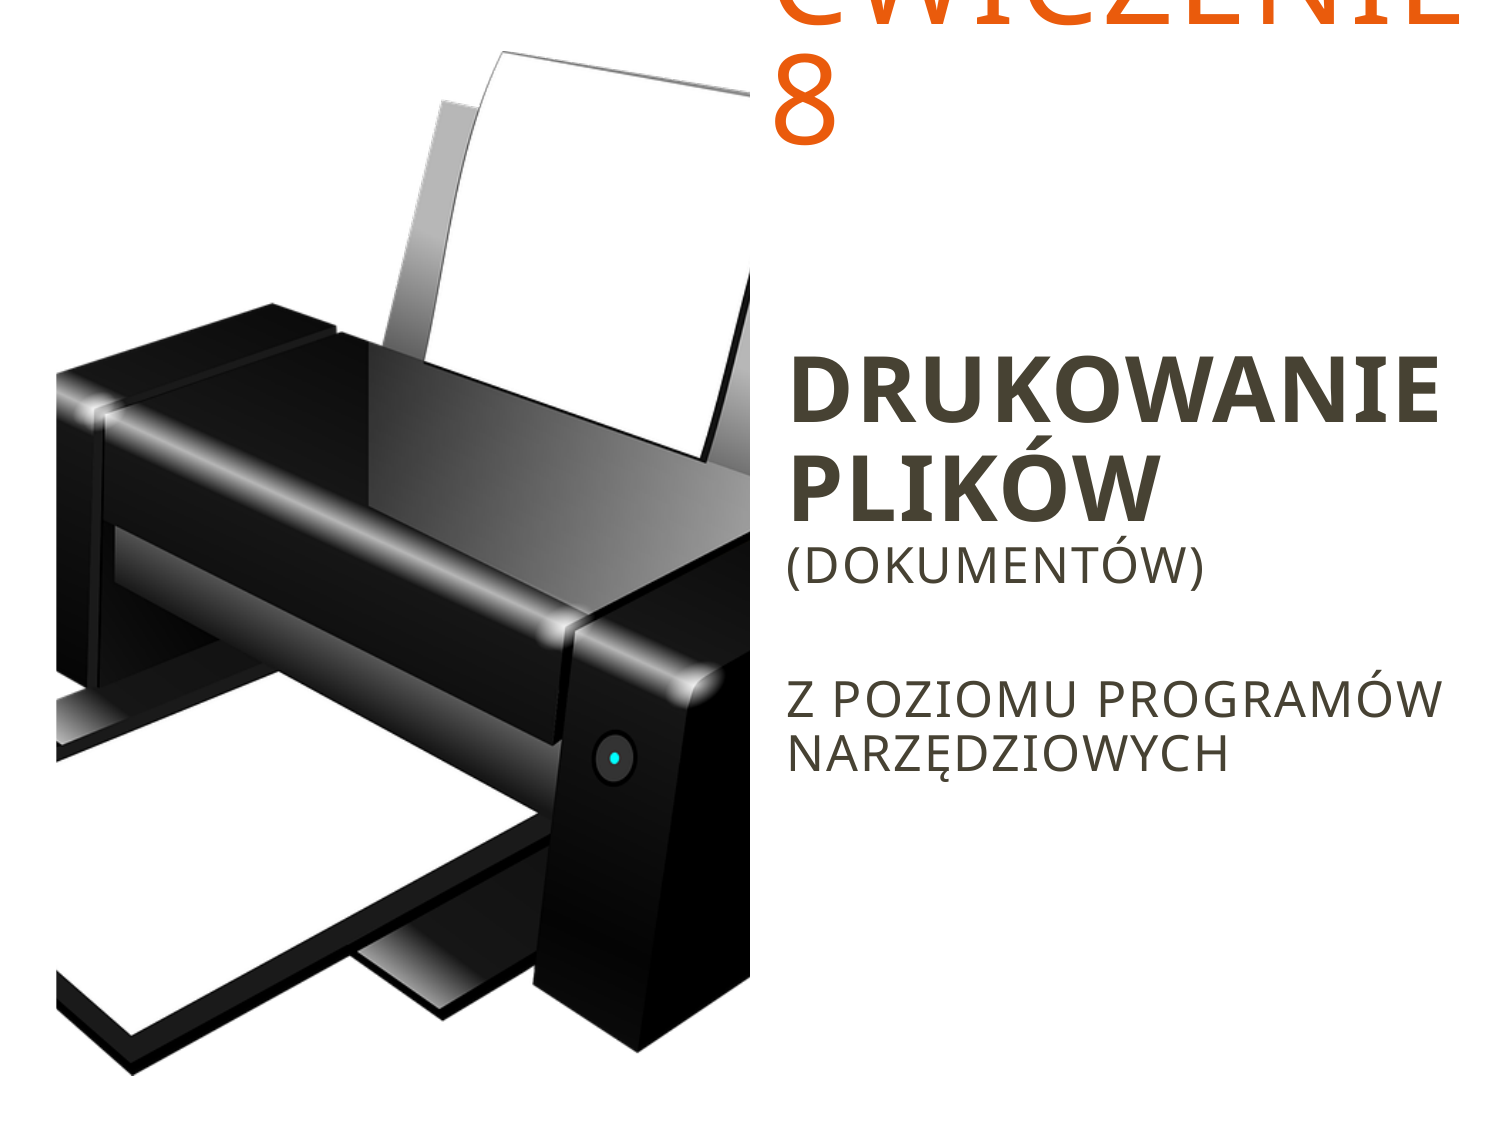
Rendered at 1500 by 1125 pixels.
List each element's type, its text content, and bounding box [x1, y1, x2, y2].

text_box ĆWICZENIE 8 [754, 46, 1500, 176]
picture [56, 51, 751, 1076]
list DrukowaniE plików (dokumentów) z poziomu programów narzędziowych [778, 291, 1490, 833]
